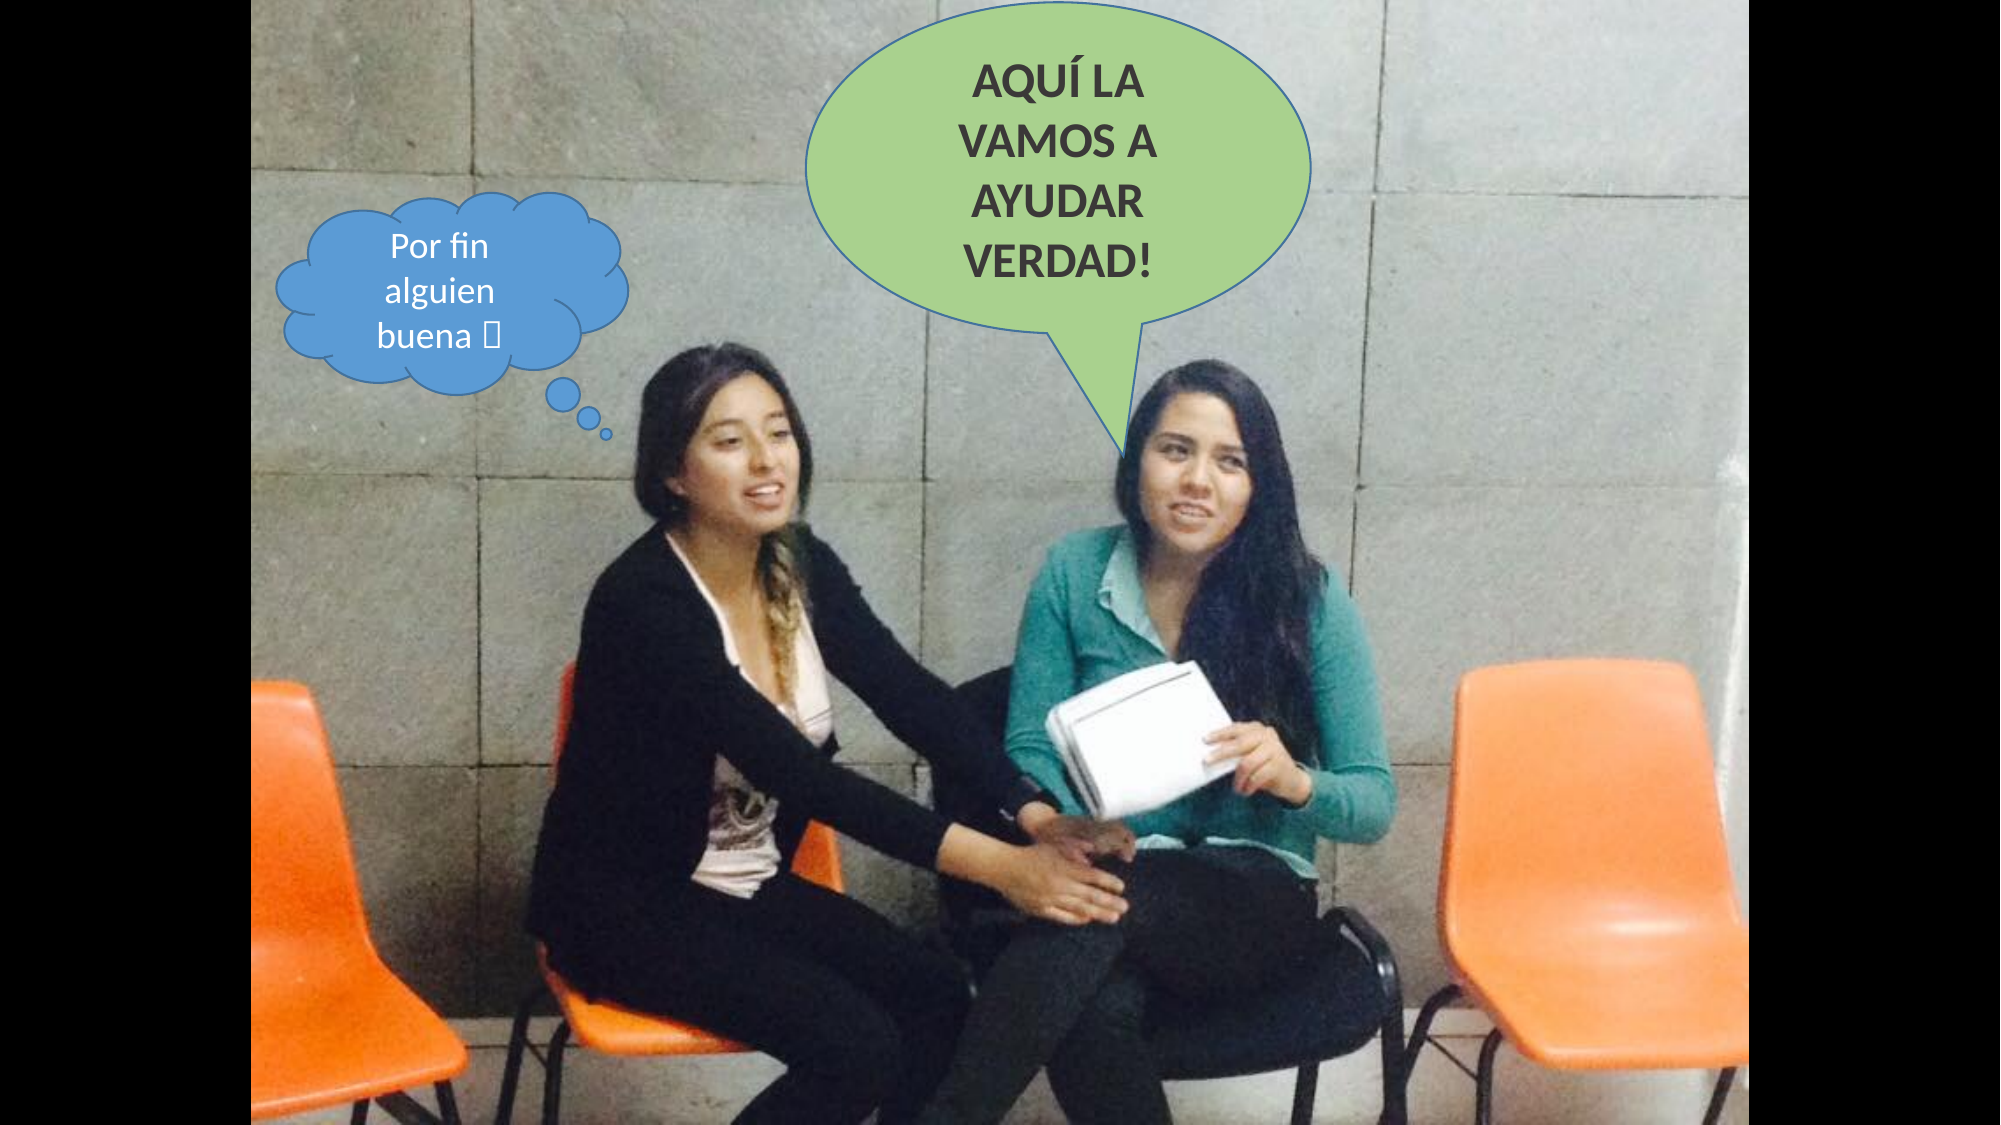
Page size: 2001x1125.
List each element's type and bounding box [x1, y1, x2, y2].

picture [250, 0, 1749, 1125]
